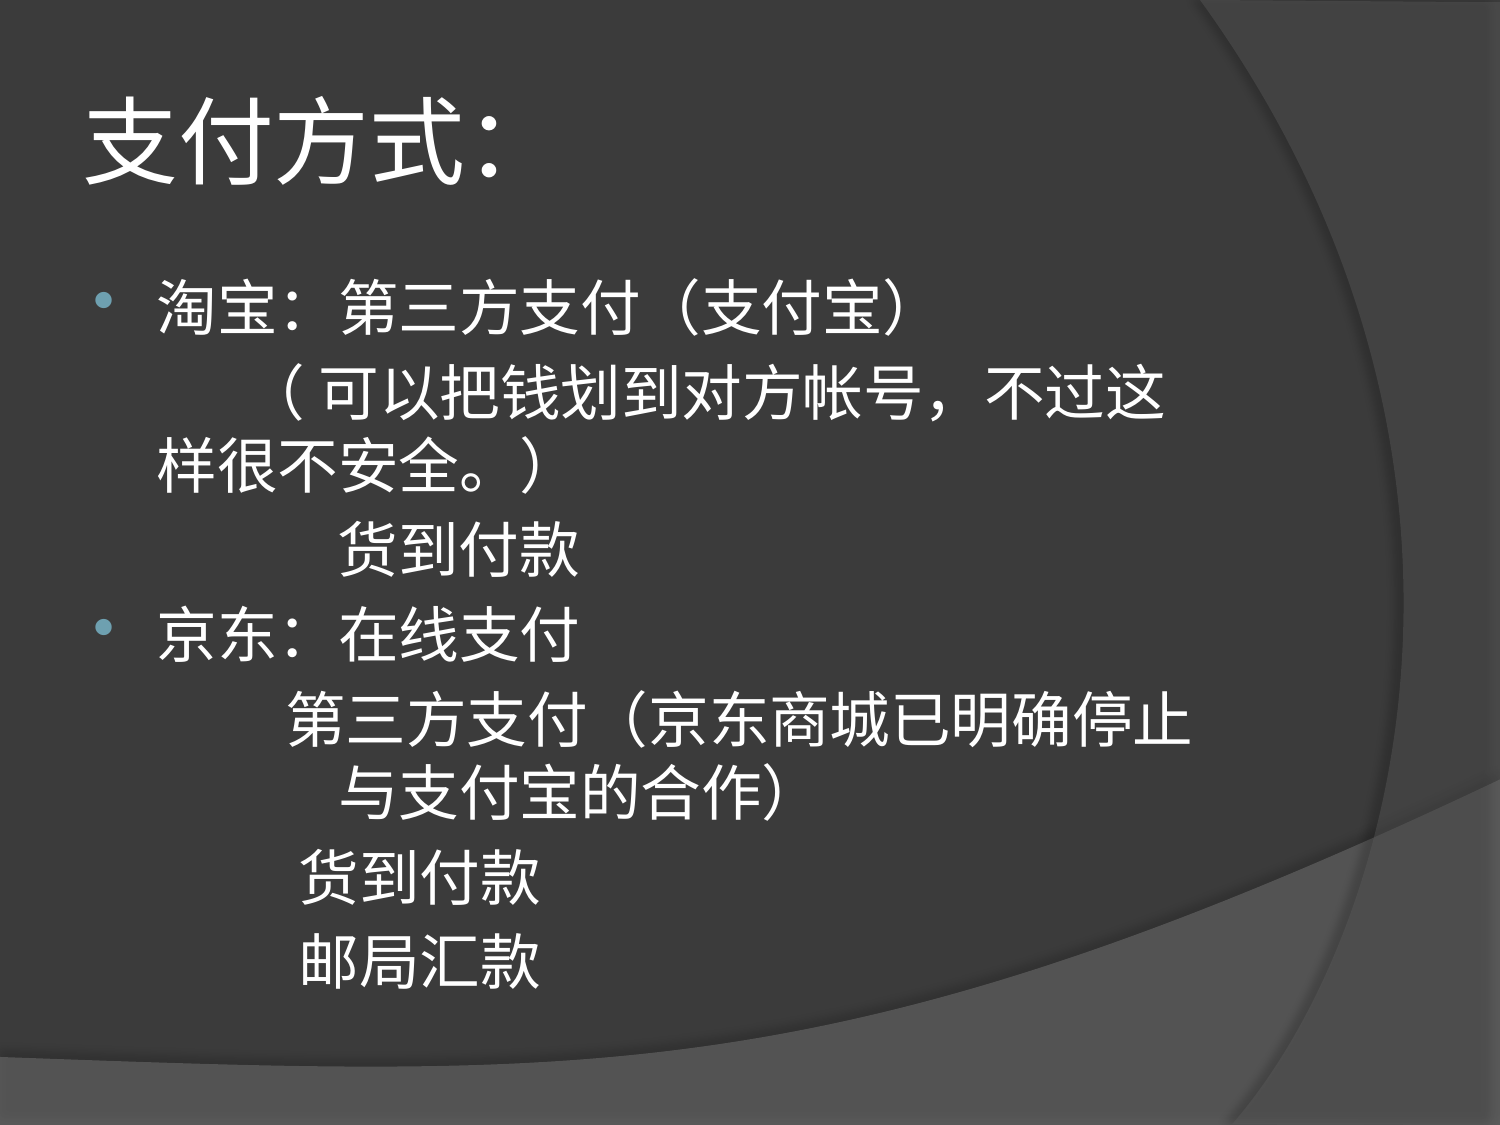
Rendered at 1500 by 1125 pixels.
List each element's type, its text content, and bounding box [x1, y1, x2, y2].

title 支付方式： [74, 44, 1301, 233]
list 淘宝：第三方支付（支付宝） （ 可以把钱划到对方帐号，不过这 样很不安全。） 货到付款 京东：在线支付 第三方支付（京东商城已明确停止 与支付宝的合作） 货到付款 邮局汇款 [74, 262, 1301, 1006]
